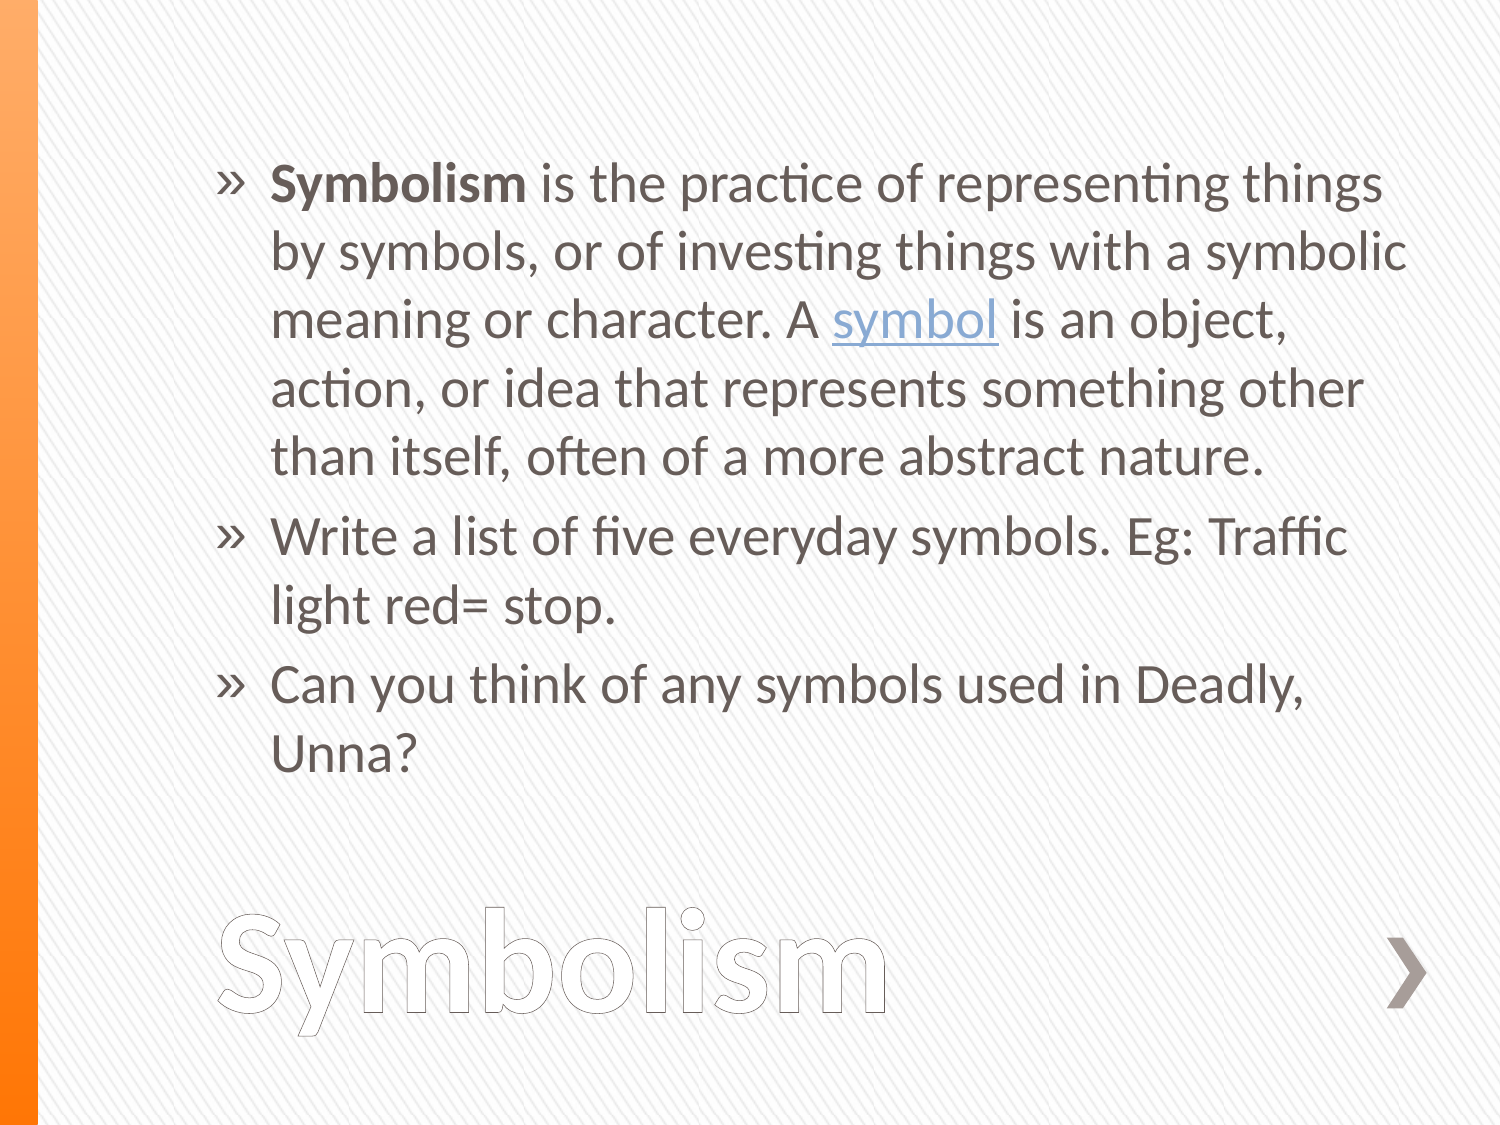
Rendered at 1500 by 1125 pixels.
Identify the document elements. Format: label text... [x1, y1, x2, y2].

title Symbolism [200, 863, 1388, 1050]
list Symbolism is the practice of representing things by symbols, or of investing things with a symbolic meaning or character. A symbol is an object, action, or idea that represents something other than itself, often of a more abstract nature. Write a list of five everyday symbols. Eg: Traffic light red= stop. Can you think of any symbols used in Deadly, Unna? [200, 137, 1425, 863]
